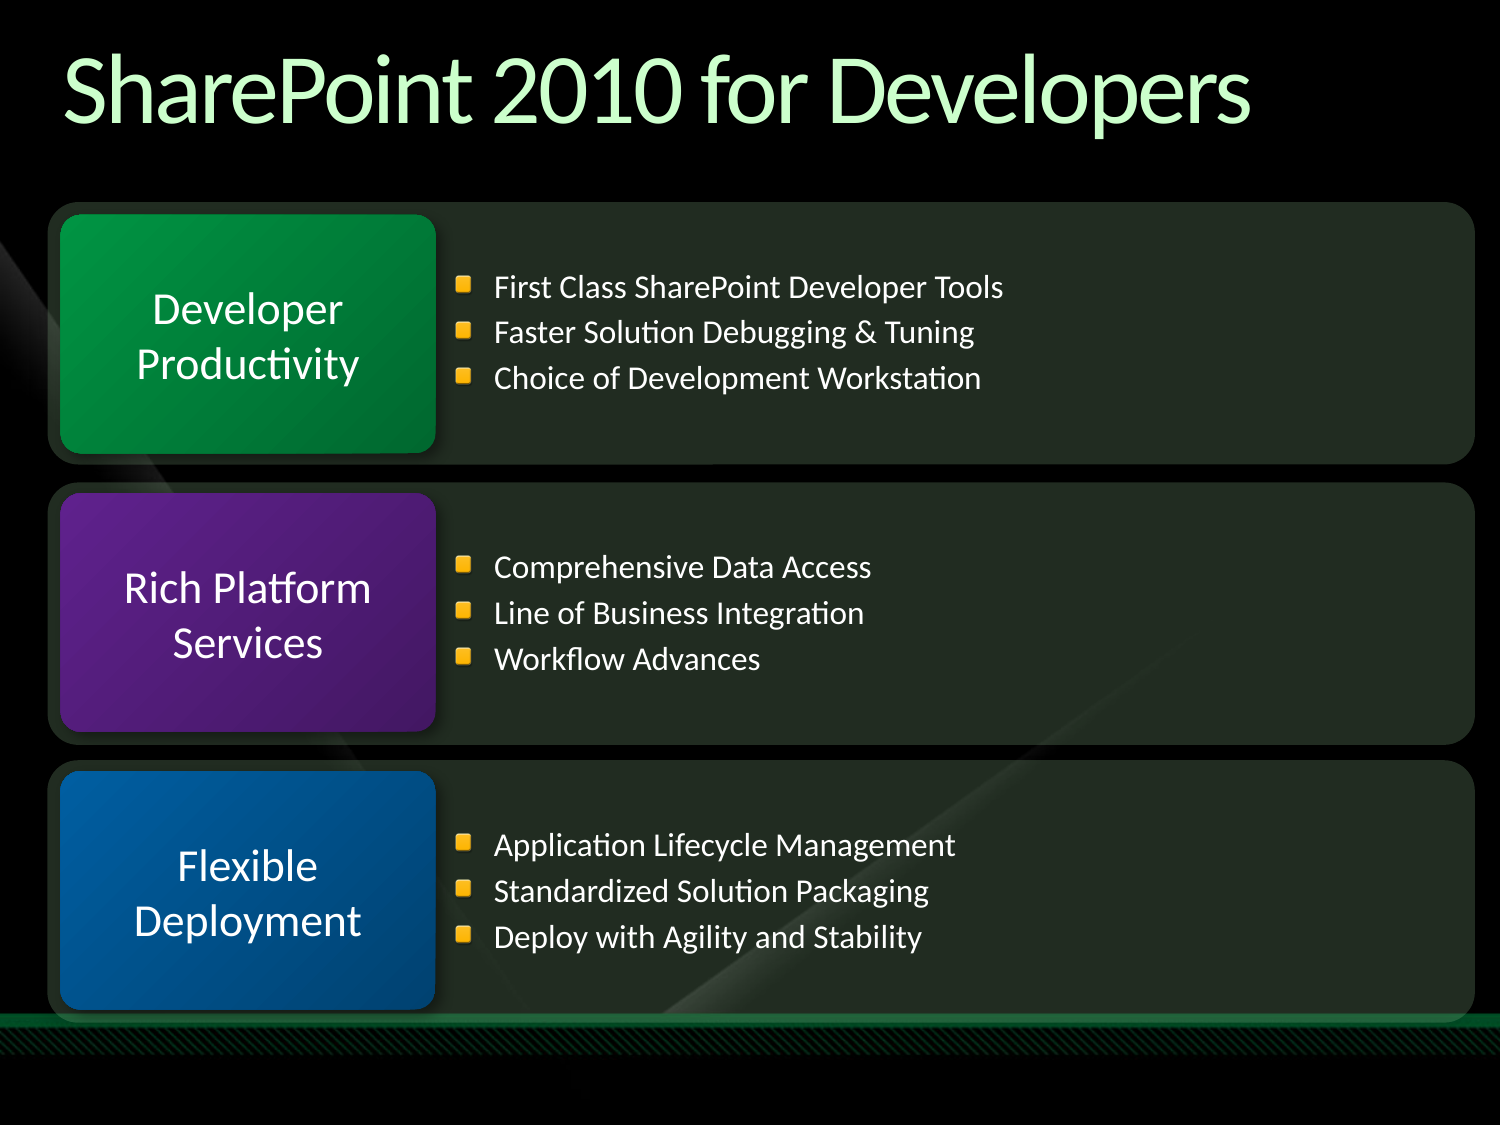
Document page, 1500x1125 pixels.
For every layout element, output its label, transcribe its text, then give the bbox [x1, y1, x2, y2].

text_box Flexible Deployment [60, 771, 436, 1010]
picture [0, 0, 1500, 1125]
text_box Application Lifecycle Management Standardized Solution Packaging Deploy with Agility and Stability [47, 760, 1475, 1023]
text_box First Class SharePoint Developer Tools Faster Solution Debugging & Tuning Choice of Development Workstation [47, 202, 1475, 465]
title SharePoint 2010 for Developers [62, 37, 1438, 147]
text_box Comprehensive Data Access Line of Business Integration Workflow Advances [47, 482, 1475, 745]
text_box Rich Platform Services [60, 493, 436, 732]
text_box Developer Productivity [60, 214, 436, 454]
